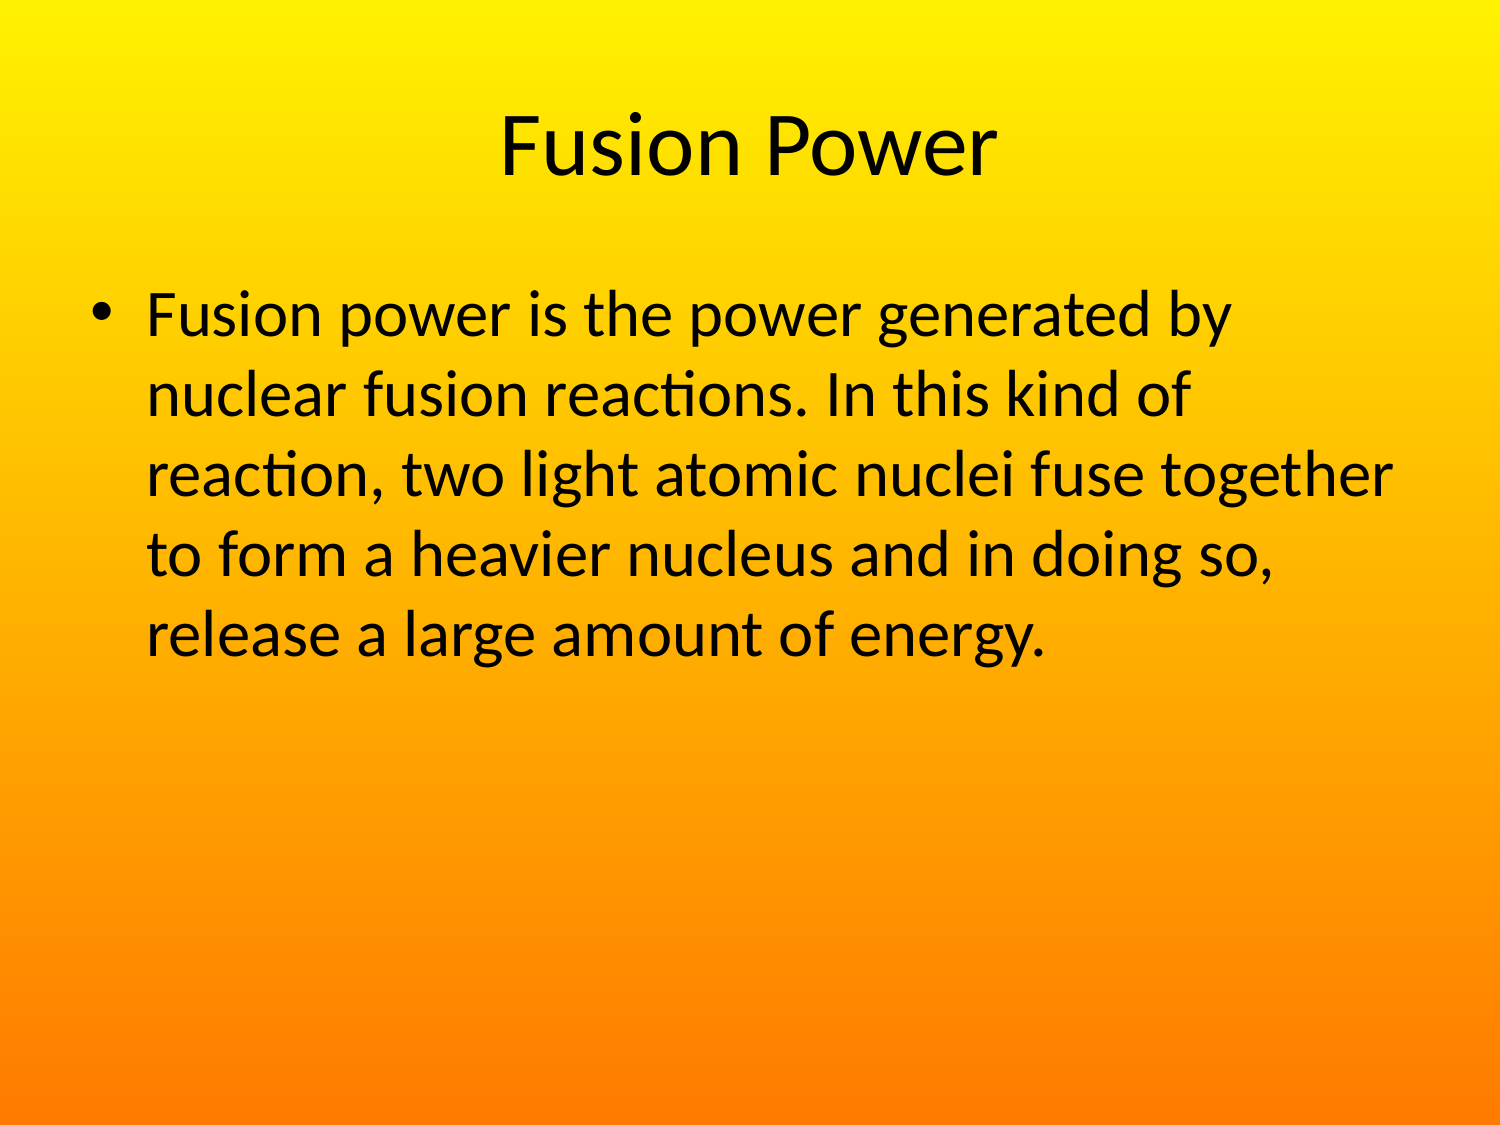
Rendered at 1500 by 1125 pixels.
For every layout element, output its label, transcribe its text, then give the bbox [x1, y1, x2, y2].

title Fusion Power [75, 45, 1425, 233]
list Fusion power is the power generated by nuclear fusion reactions. In this kind of reaction, two light atomic nuclei fuse together to form a heavier nucleus and in doing so, release a large amount of energy. [75, 262, 1425, 1005]
